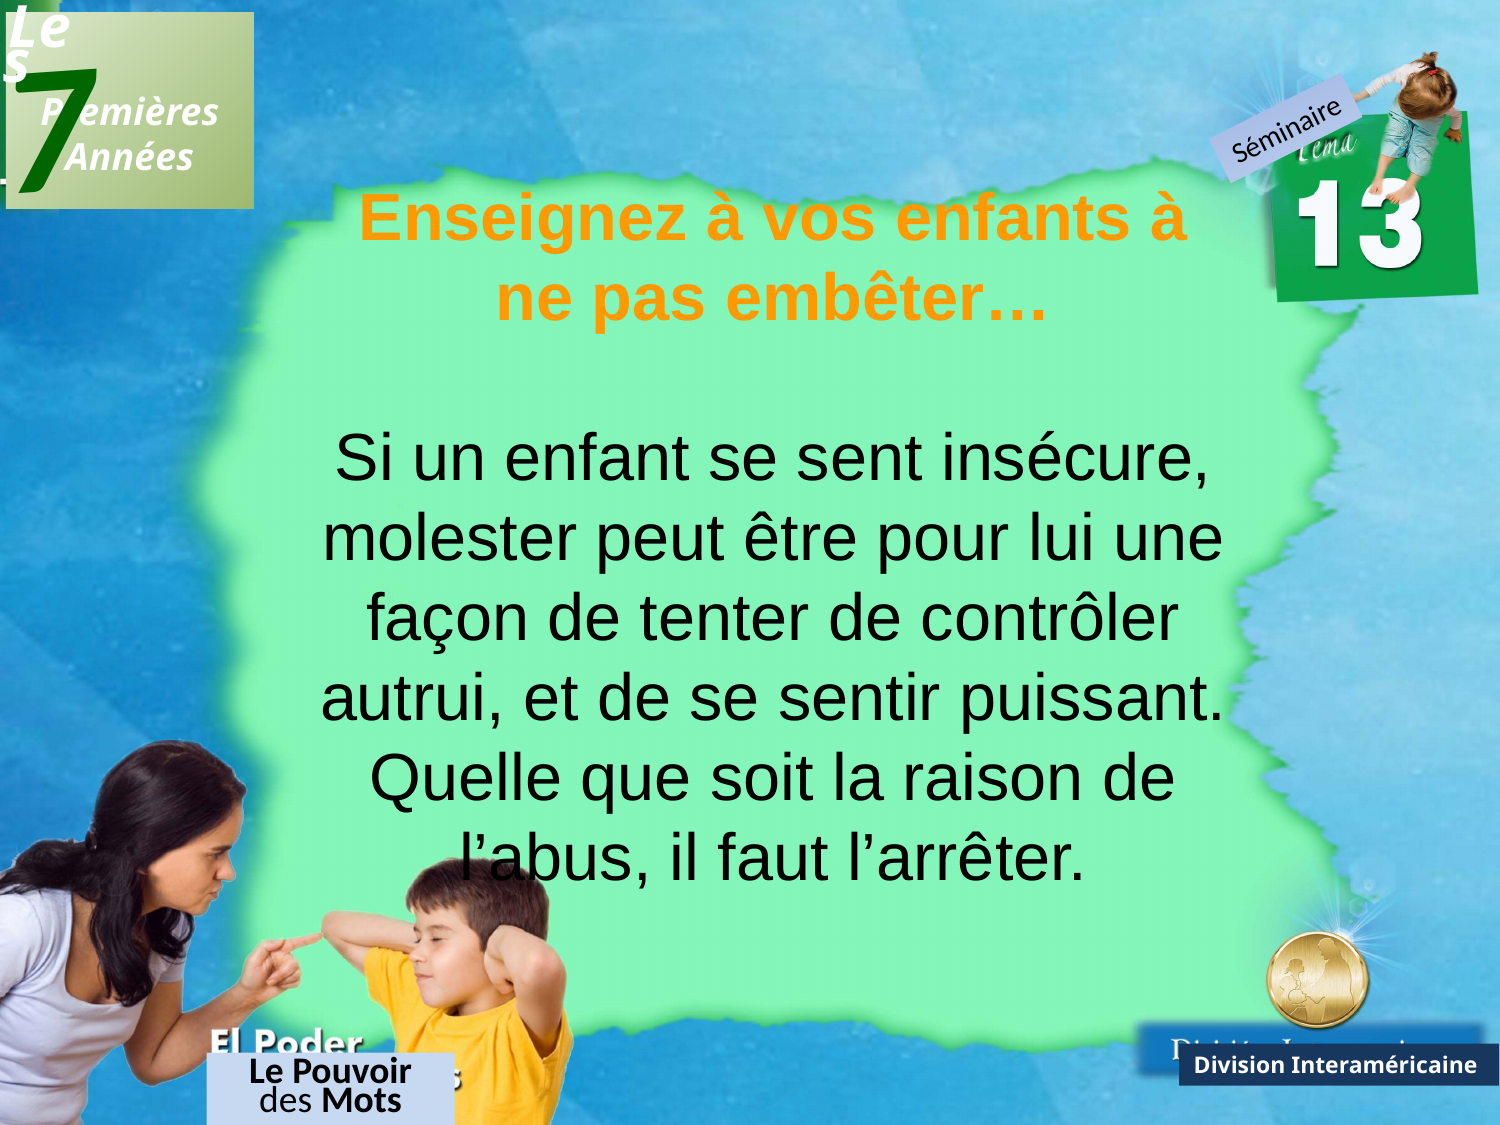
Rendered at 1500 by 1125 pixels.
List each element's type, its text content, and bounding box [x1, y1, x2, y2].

text_box Le Pouvoir des Mots [206, 1052, 455, 1125]
text_box Division Interaméricaine [1179, 1043, 1499, 1086]
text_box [0, 0, 255, 239]
picture [0, 0, 1500, 1125]
text_box Séminaire [1208, 72, 1363, 184]
text_box Enseignez à vos enfants à ne pas embêter… Si un enfant se sent insécure, molester peut être pour lui une façon de tenter de contrôler autrui, et de se sentir puissant. Quelle que soit la raison de l’abus, il faut l’arrêter. [301, 166, 1247, 981]
